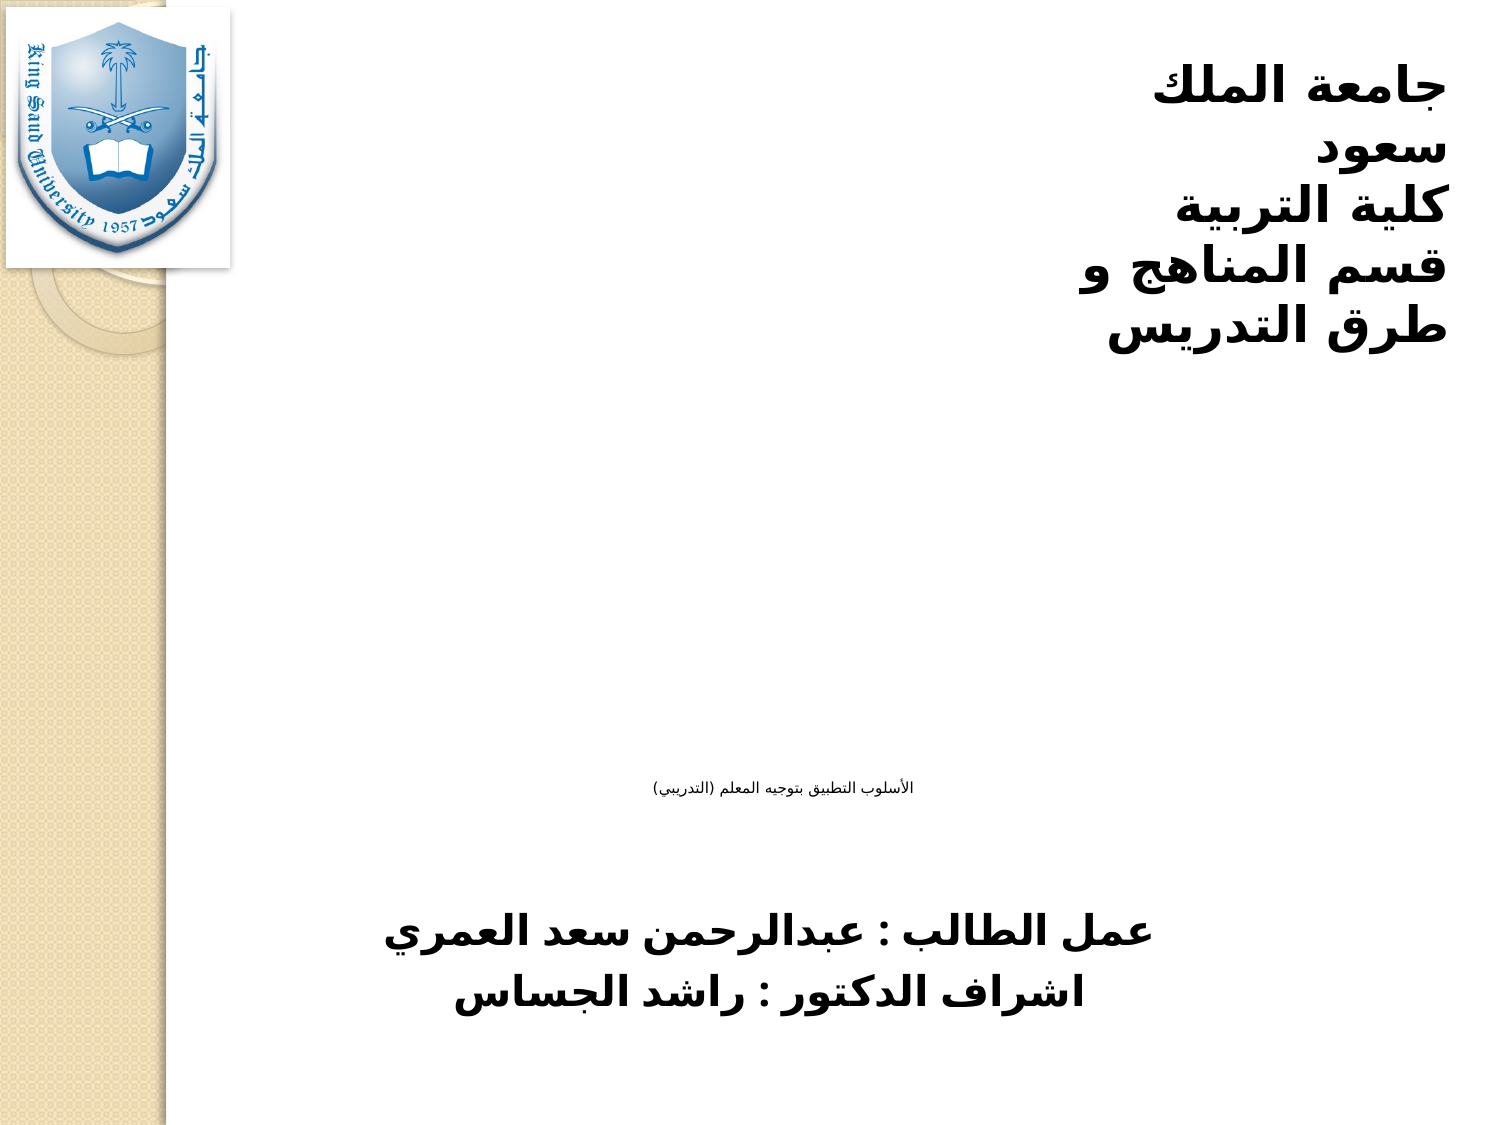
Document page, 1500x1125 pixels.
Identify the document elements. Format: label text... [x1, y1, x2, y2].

text_box جامعة الملك سعود كلية التربية قسم المناهج و طرق التدريس [986, 45, 1465, 360]
picture [5, 7, 231, 268]
subtitle عمل الطالب : عبدالرحمن سعد العمري اشراف الدكتور : راشد الجساس [164, 842, 1379, 1024]
title الأسلوب التطبيق بتوجيه المعلم (التدريبي) [175, 580, 1391, 823]
